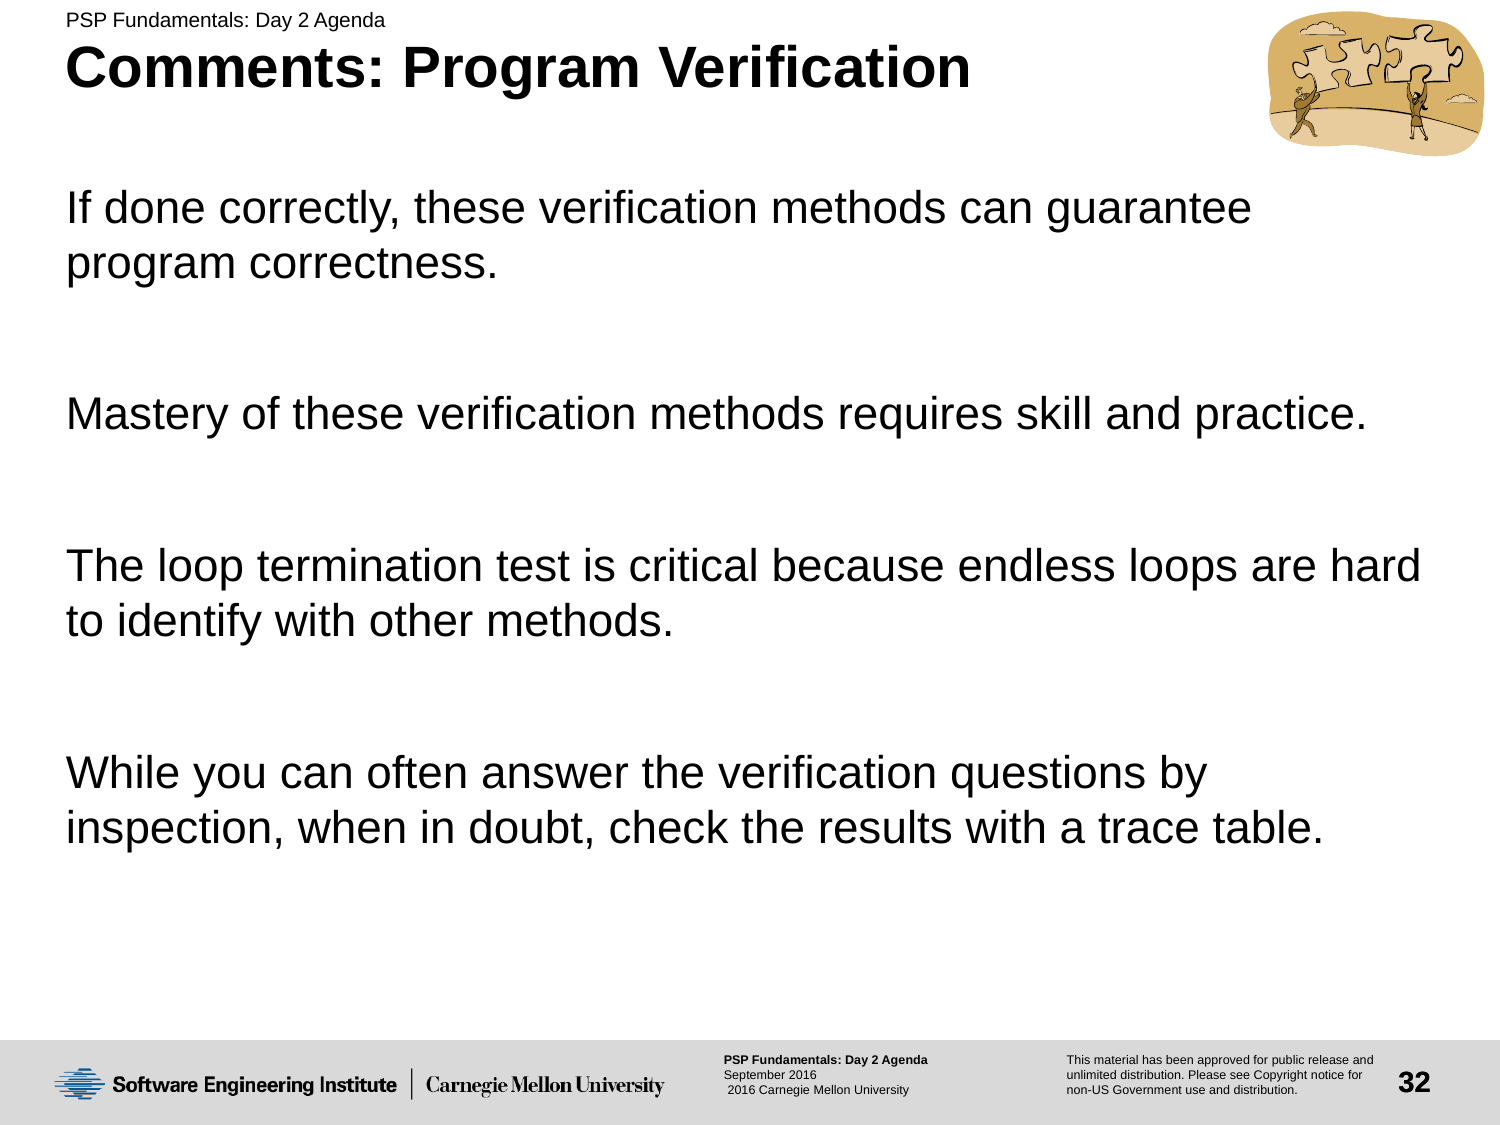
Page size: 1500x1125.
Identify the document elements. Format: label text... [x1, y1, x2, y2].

title Comments: Program Verification [65, 37, 1267, 148]
picture [1267, 11, 1486, 158]
picture [46, 1061, 673, 1104]
list If done correctly, these verification methods can guarantee program correctness. Mastery of these verification methods requires skill and practice. The loop termination test is critical because endless loops are hard to identify with other methods. While you can often answer the verification questions by inspection, when in doubt, check the results with a trace table. [65, 177, 1431, 1000]
